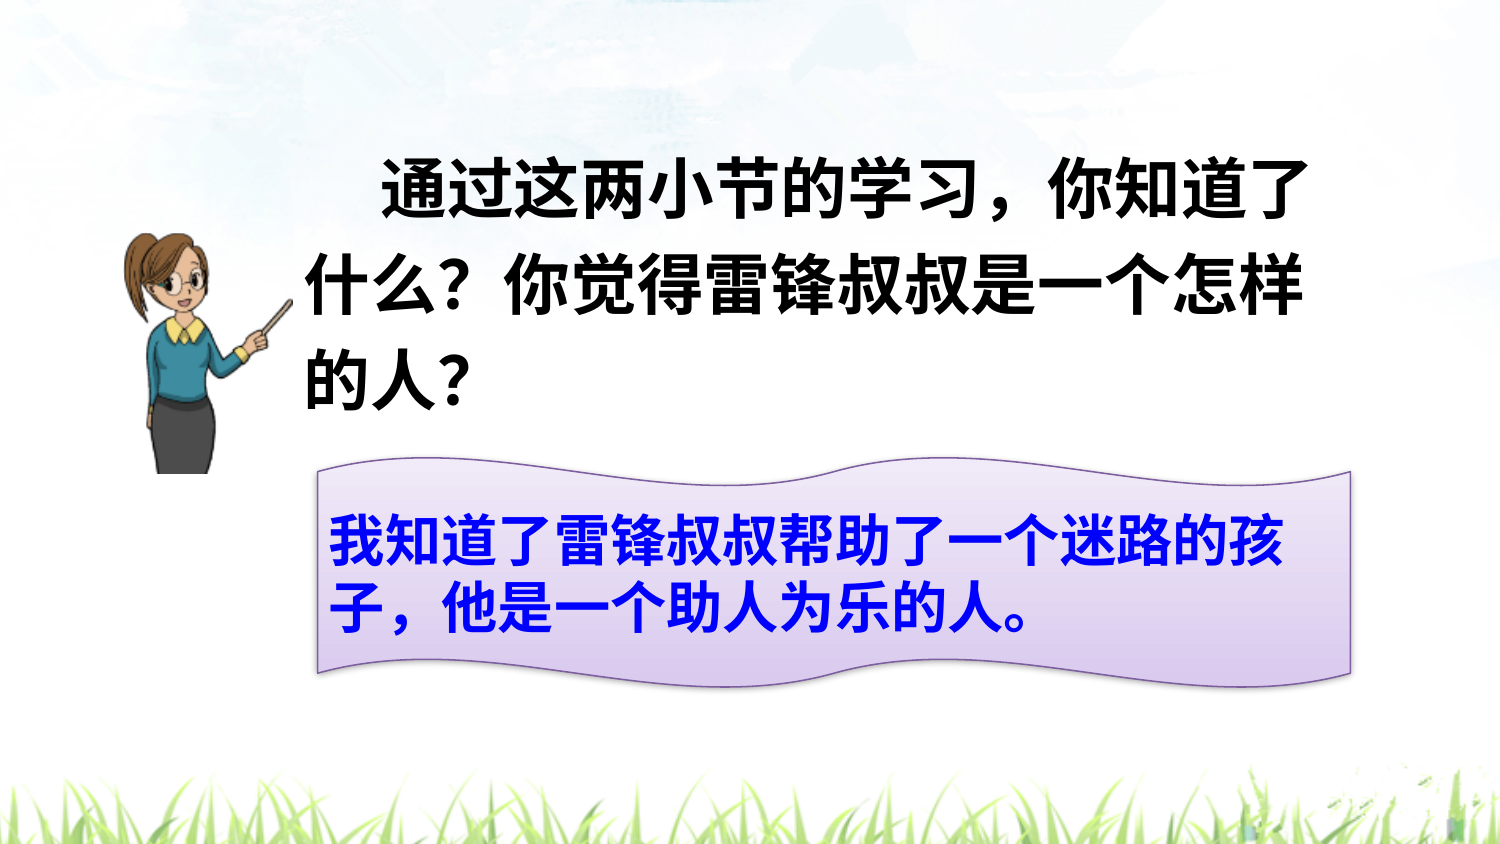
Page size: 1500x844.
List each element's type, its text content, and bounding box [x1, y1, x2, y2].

text_box 通过这两小节的学习，你知道了什么？你觉得雷锋叔叔是一个怎样的人？ [292, 124, 1376, 424]
picture [0, 0, 1500, 844]
text_box 我知道了雷锋叔叔帮助了一个迷路的孩子，他是一个助人为乐的人。 [316, 457, 1352, 688]
